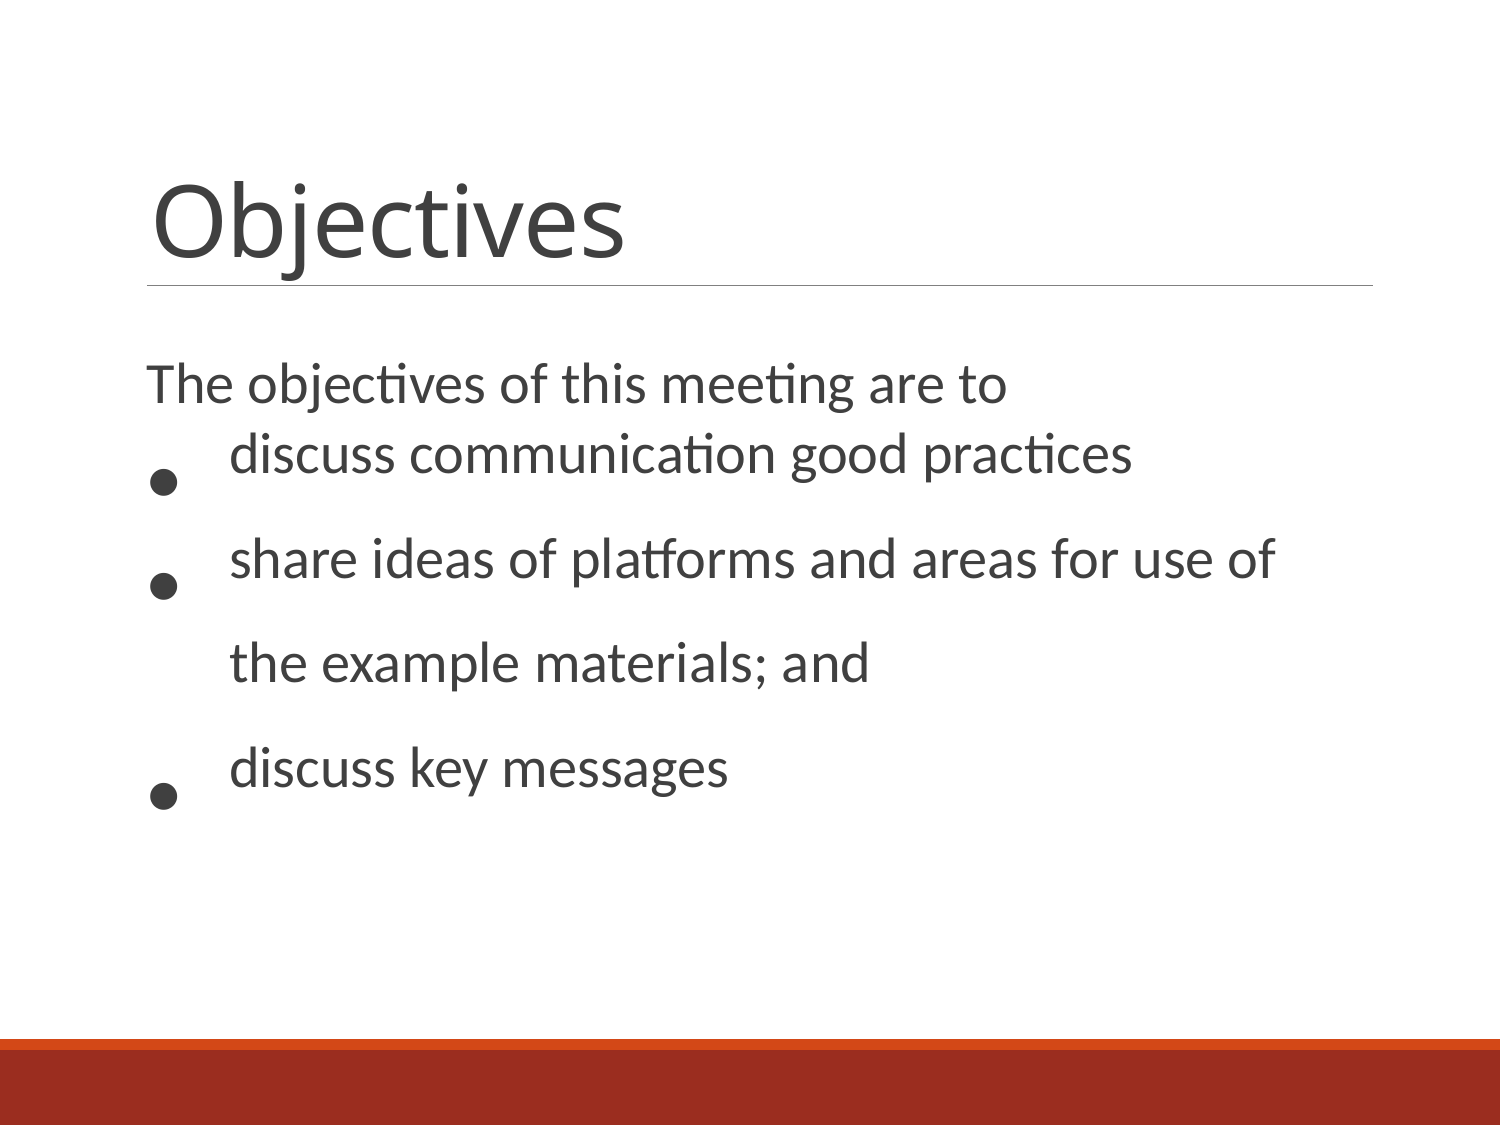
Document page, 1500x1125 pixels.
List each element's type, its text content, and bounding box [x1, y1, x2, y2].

title Objectives [135, 47, 1373, 285]
text_box The objectives of this meeting are to [146, 302, 1373, 963]
